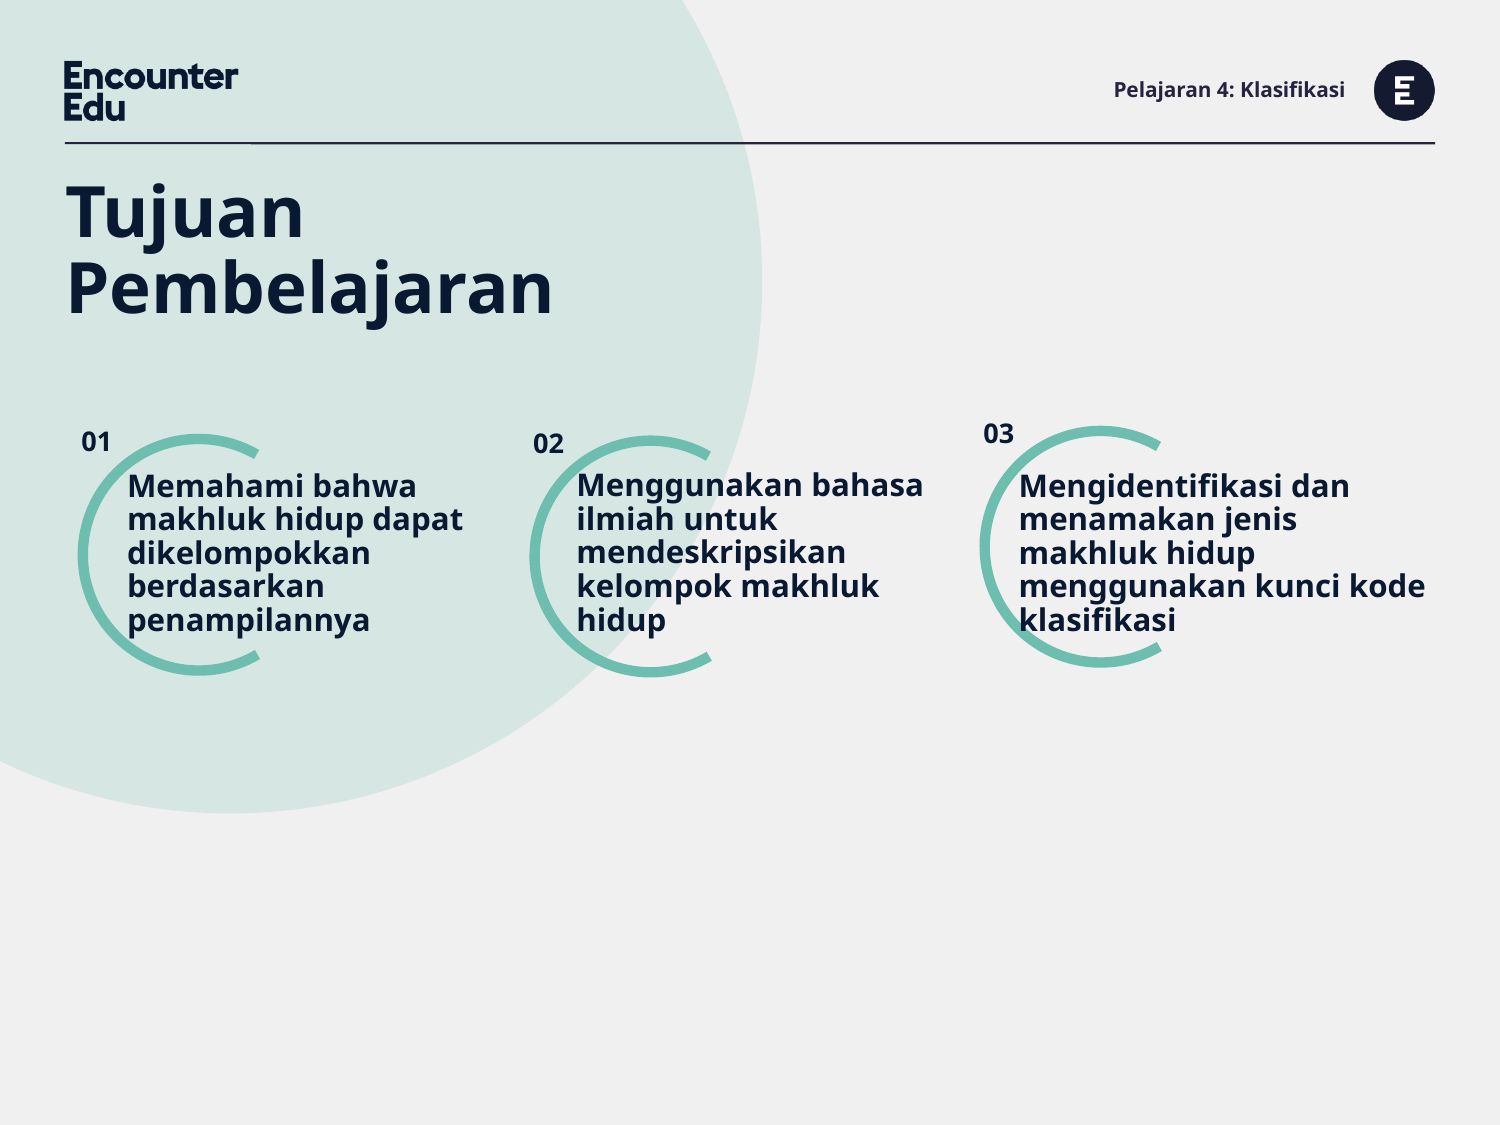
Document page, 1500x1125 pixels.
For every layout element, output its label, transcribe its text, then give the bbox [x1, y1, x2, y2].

list Menggunakan bahasa ilmiah untuk mendeskripsikan kelompok makhluk hidup [568, 461, 985, 636]
list Tujuan Pembelajaran [56, 167, 570, 229]
list Memahami bahwa makhluk hidup dapat dikelompokkan berdasarkan penampilannya [119, 462, 550, 636]
list Mengidentifikasi dan menamakan jenis makhluk hidup menggunakan kunci kode klasifikasi [1010, 462, 1450, 636]
picture [1372, 58, 1436, 122]
title Pelajaran 4: Klasifikasi [749, 67, 1359, 114]
picture [60, 59, 243, 122]
